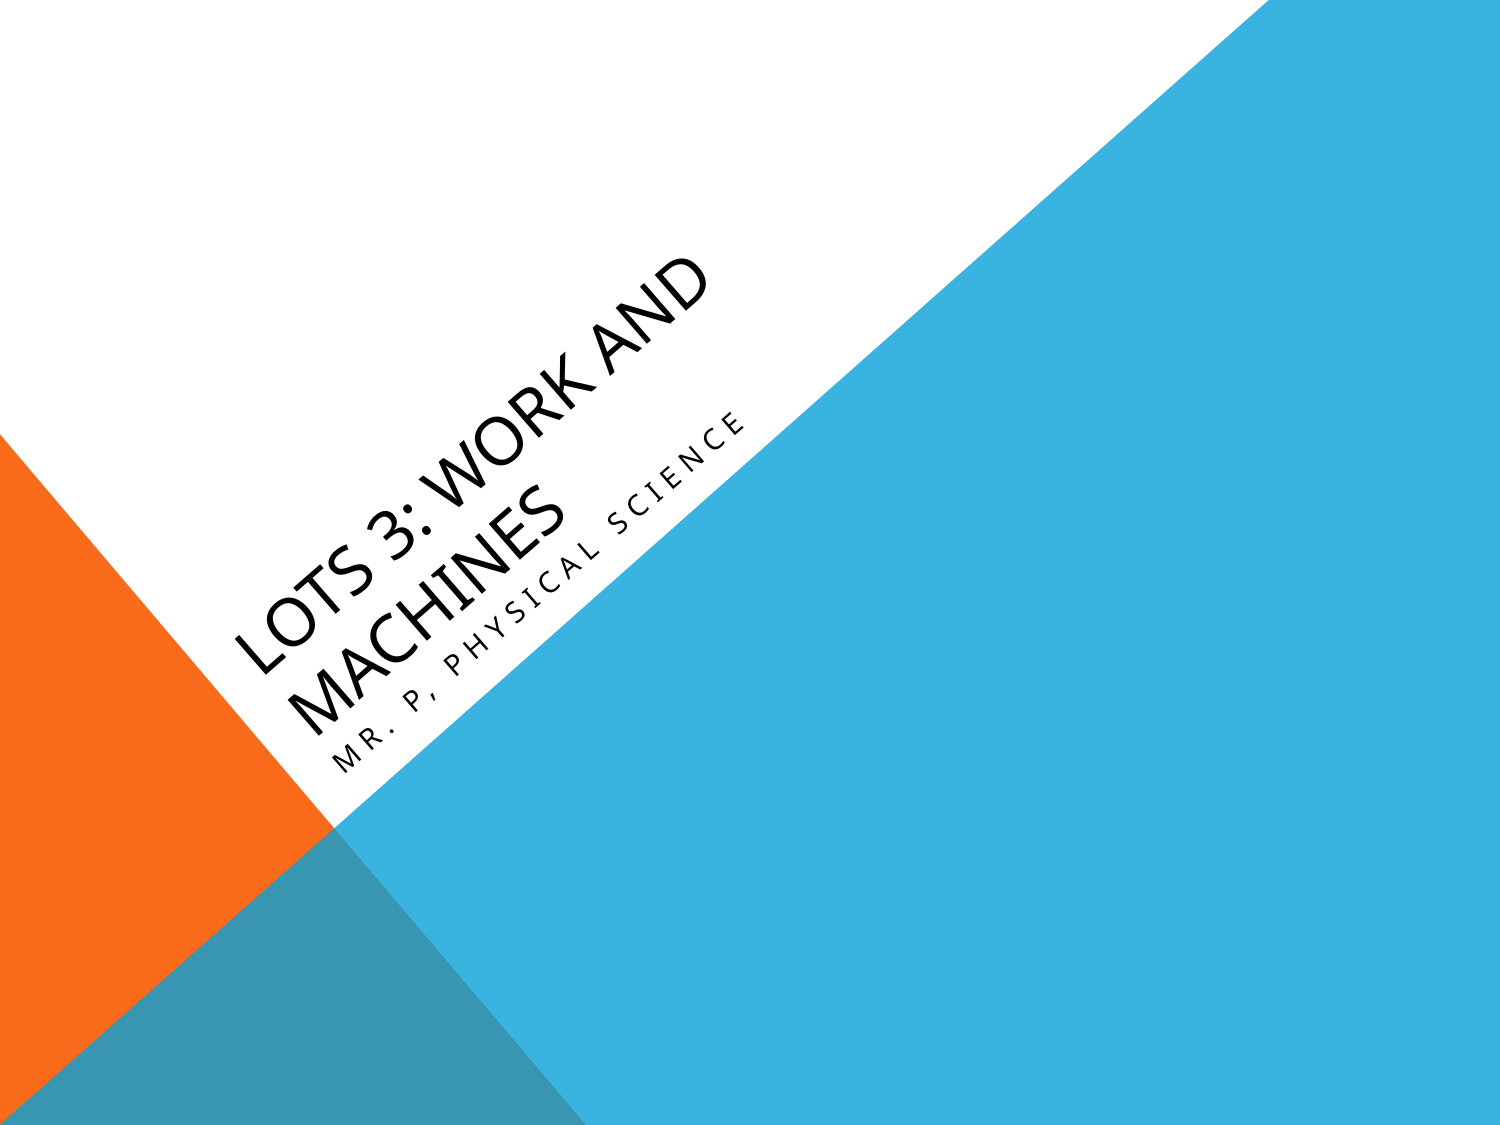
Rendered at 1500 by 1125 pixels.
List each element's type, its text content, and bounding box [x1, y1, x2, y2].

title LOTS 3: Work and machines [182, 4, 1012, 761]
subtitle Mr. p, Physical Science [312, 61, 1154, 804]
